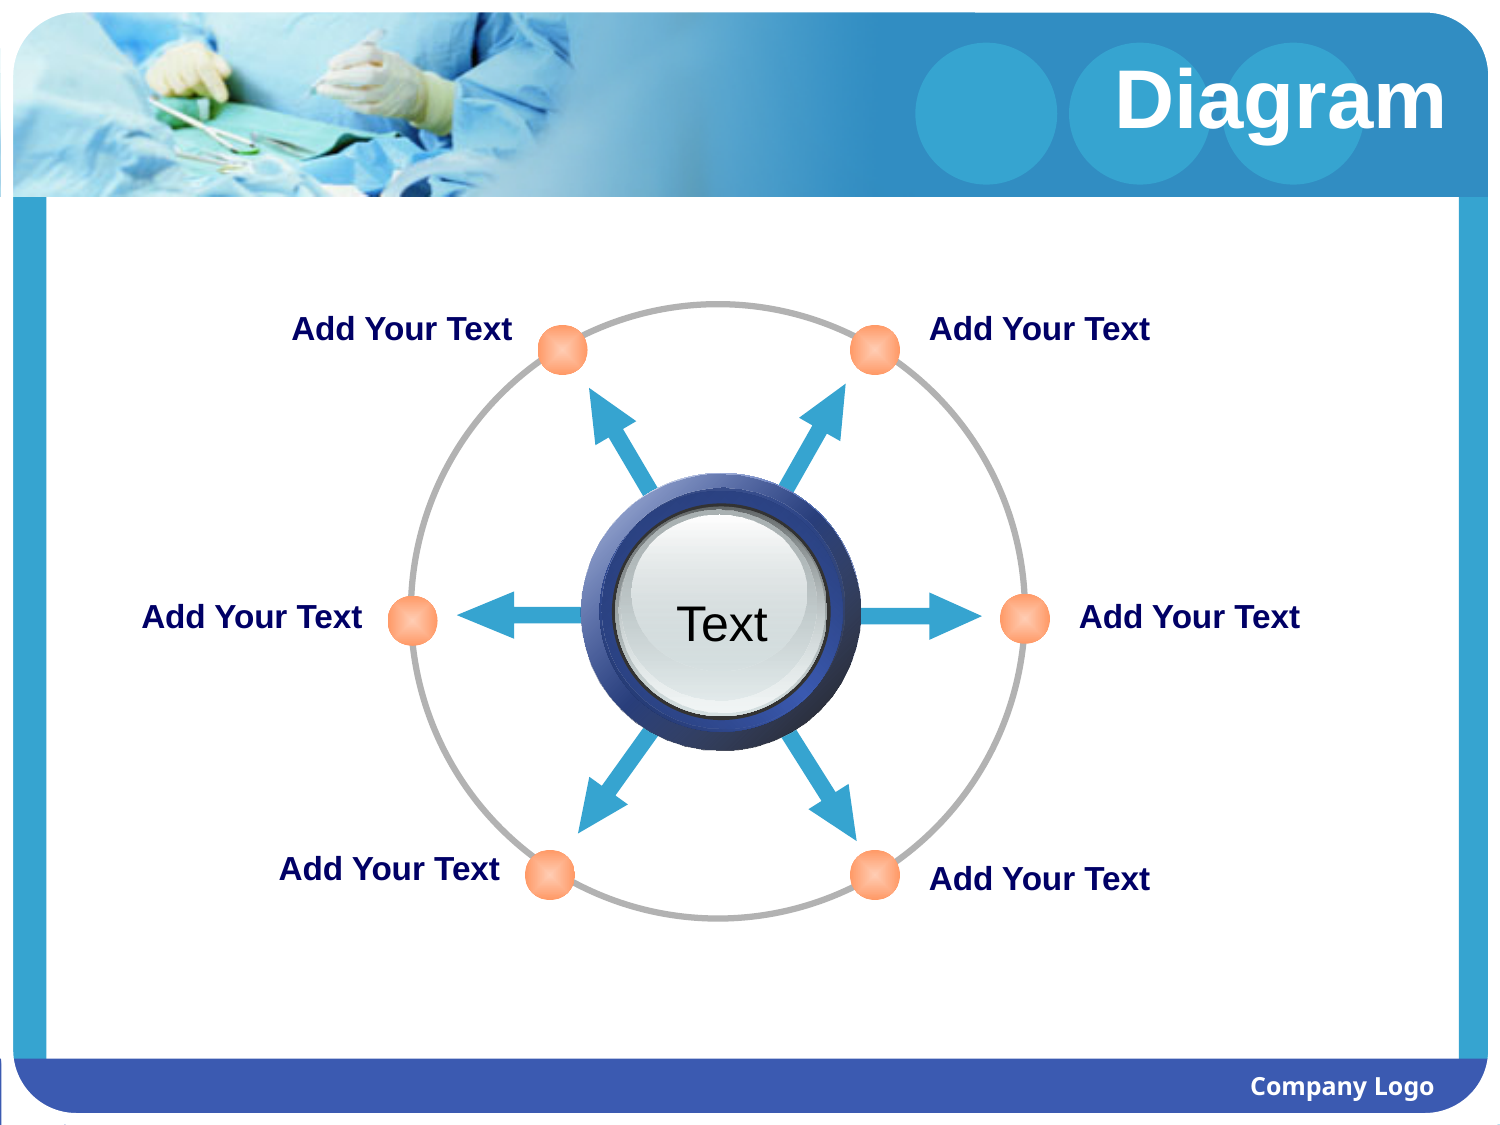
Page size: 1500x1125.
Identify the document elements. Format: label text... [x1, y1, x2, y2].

footer Company Logo [1025, 1062, 1450, 1113]
picture [14, 13, 1488, 197]
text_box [122, 299, 1319, 919]
title Diagram [162, 17, 1463, 173]
